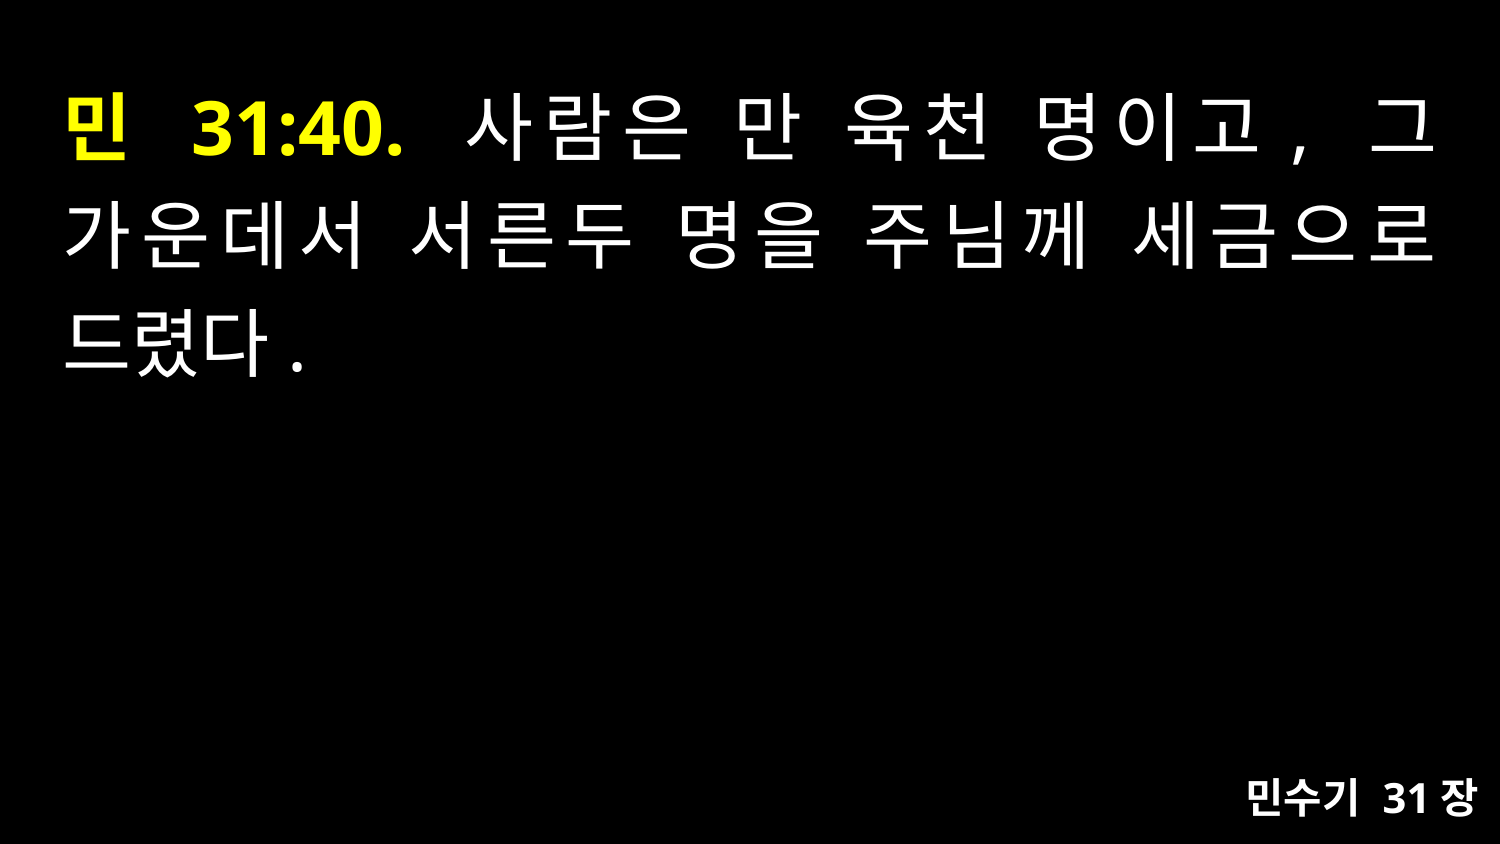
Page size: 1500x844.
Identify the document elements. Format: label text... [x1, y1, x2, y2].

title 민 31:40. 사람은 만 육천 명이고, 그 가운데서 서른두 명을 주님께 세금으로 드렸다. [0, 0, 1500, 844]
subtitle 민수기 31장 [916, 770, 1500, 844]
